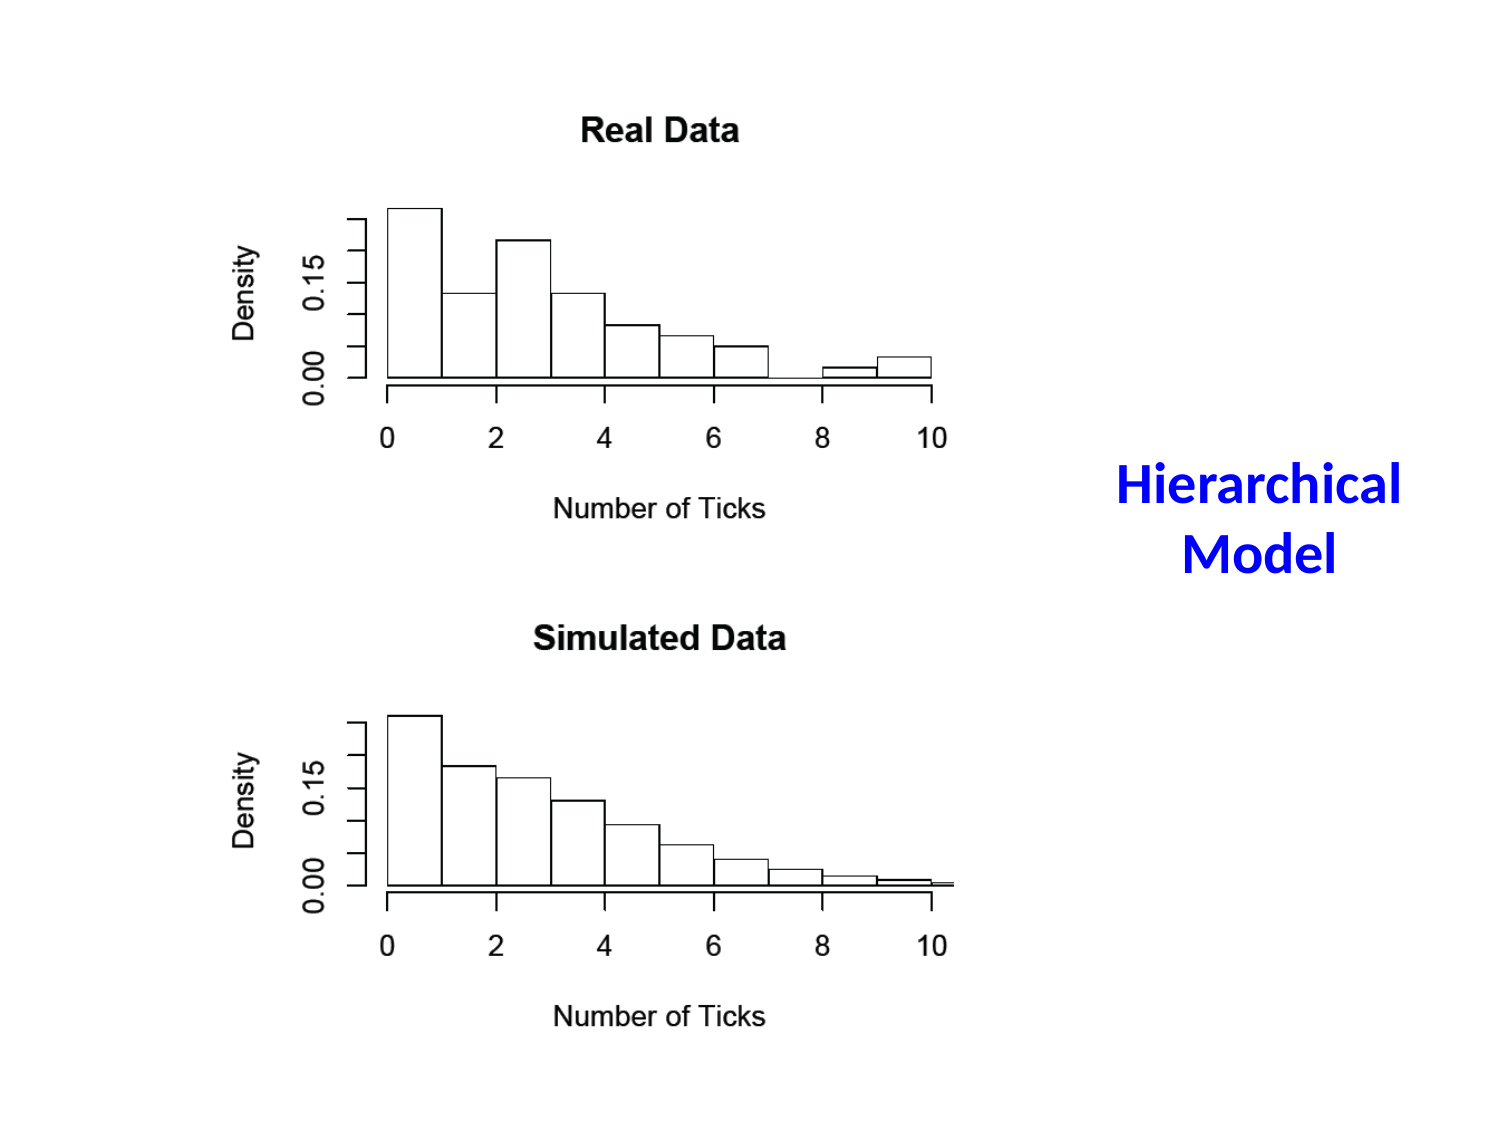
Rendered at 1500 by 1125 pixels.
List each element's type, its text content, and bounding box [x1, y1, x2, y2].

picture [87, 35, 1051, 1091]
text_box Hierarchical Model [1102, 437, 1418, 593]
